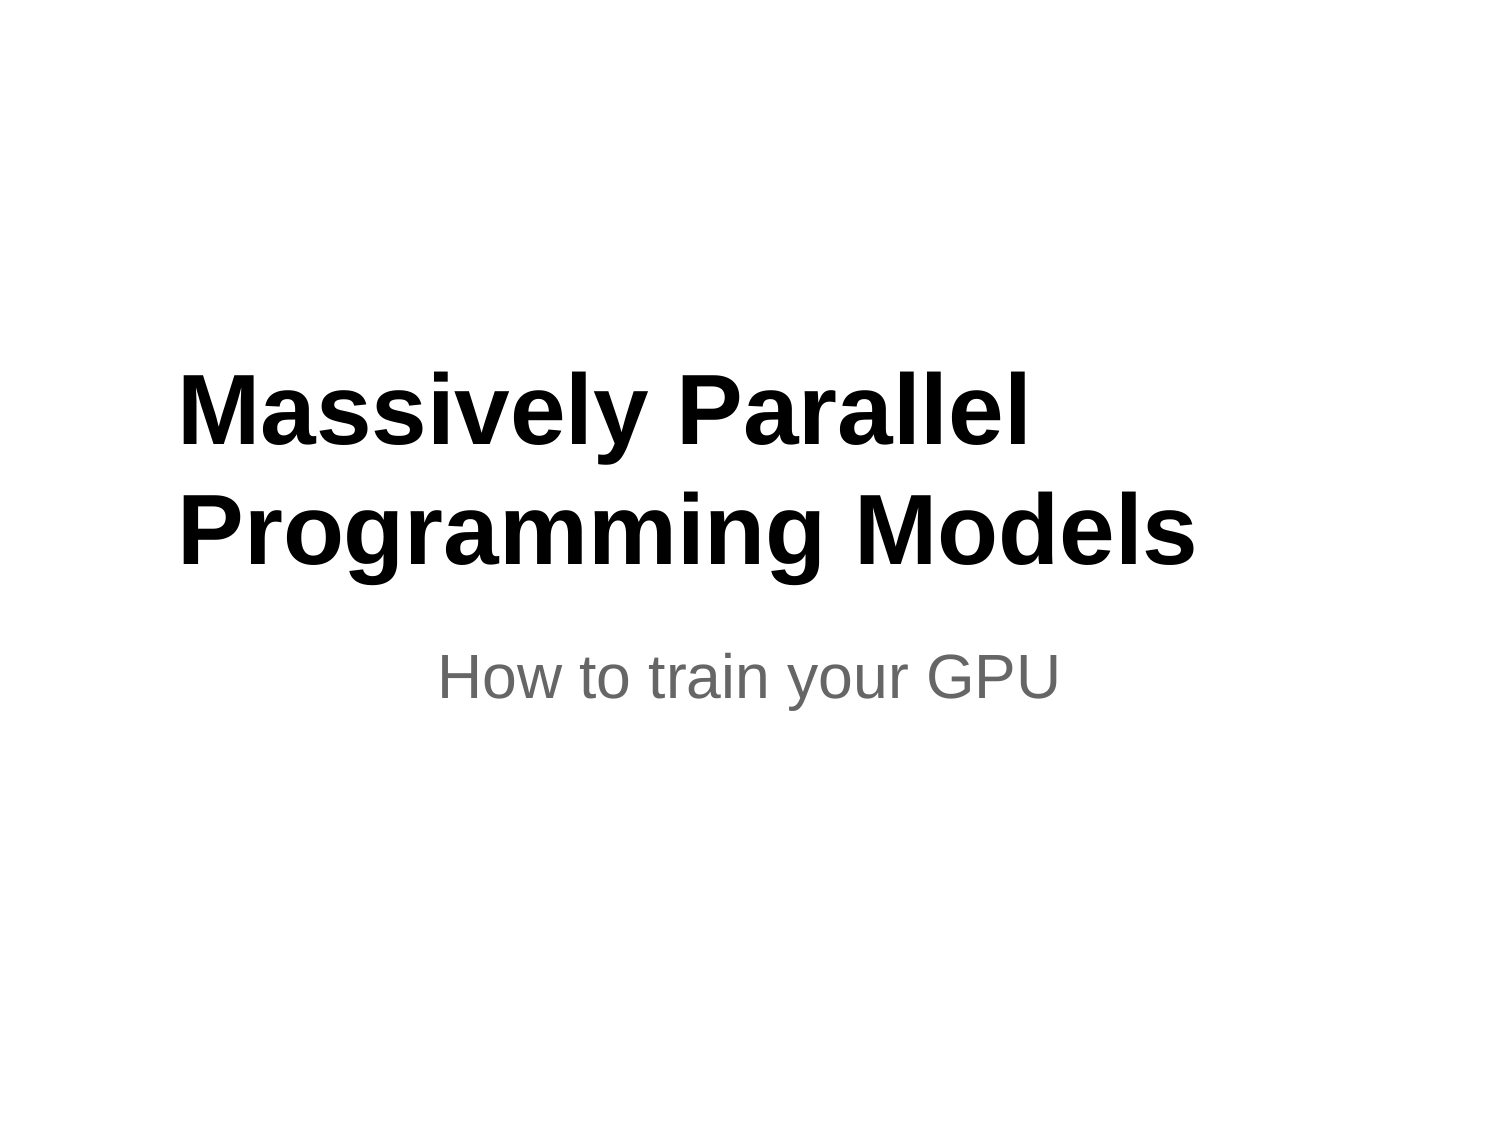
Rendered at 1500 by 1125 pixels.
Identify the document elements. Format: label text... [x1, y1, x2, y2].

subtitle How to train your GPU [112, 621, 1388, 793]
title Massively Parallel Programming Models [112, 346, 1388, 600]
